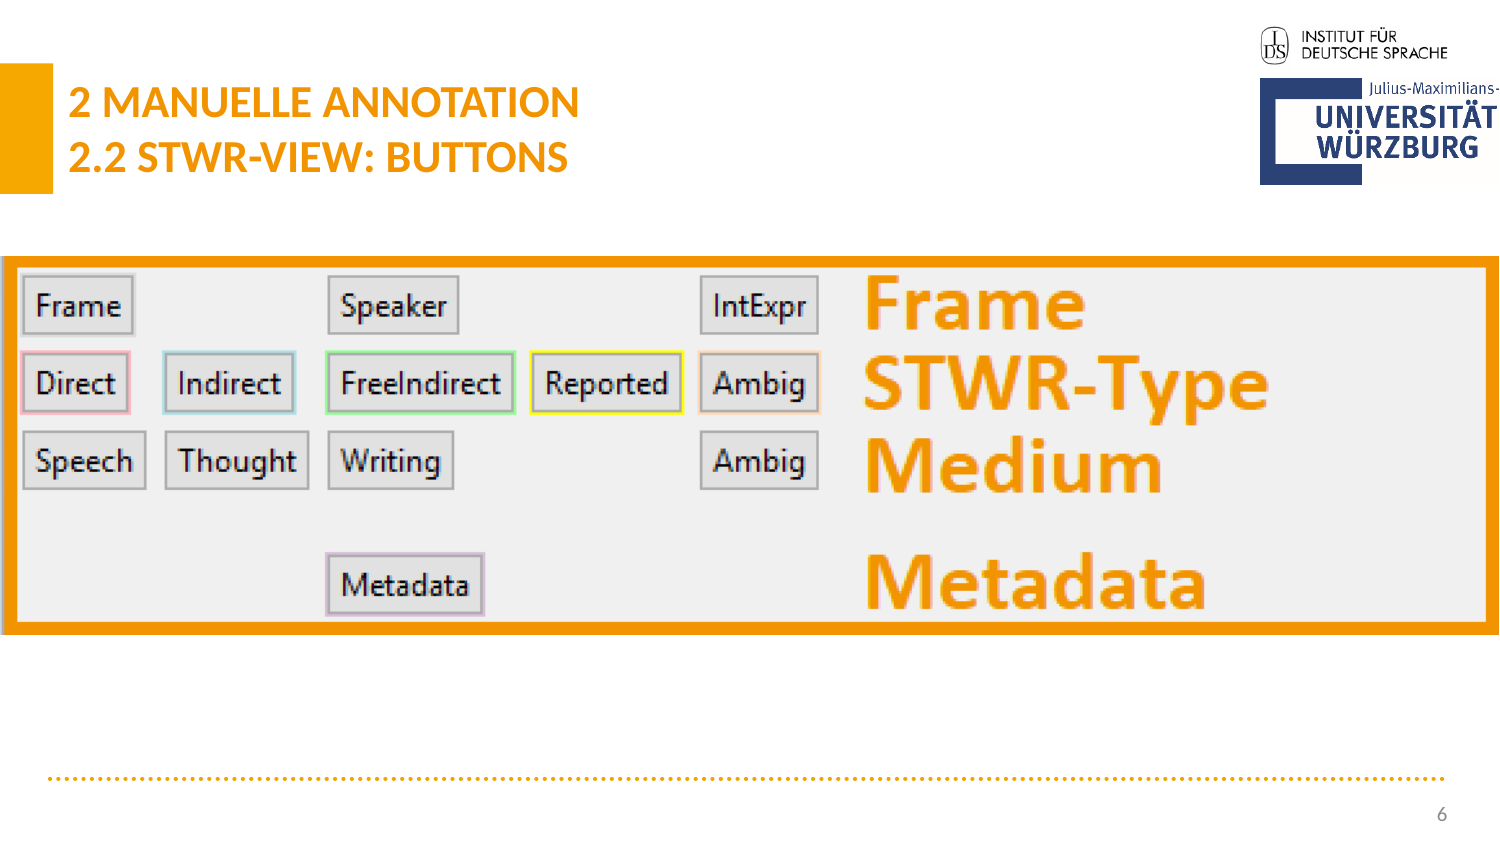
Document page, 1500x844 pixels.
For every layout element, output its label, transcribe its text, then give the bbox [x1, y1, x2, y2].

slide_number 6 [1346, 782, 1448, 844]
picture [1259, 78, 1499, 185]
picture [1255, 0, 1475, 71]
picture [0, 255, 1499, 635]
title 2 manuelle annotation 2.2 STWR-View: Buttons [53, 64, 896, 194]
